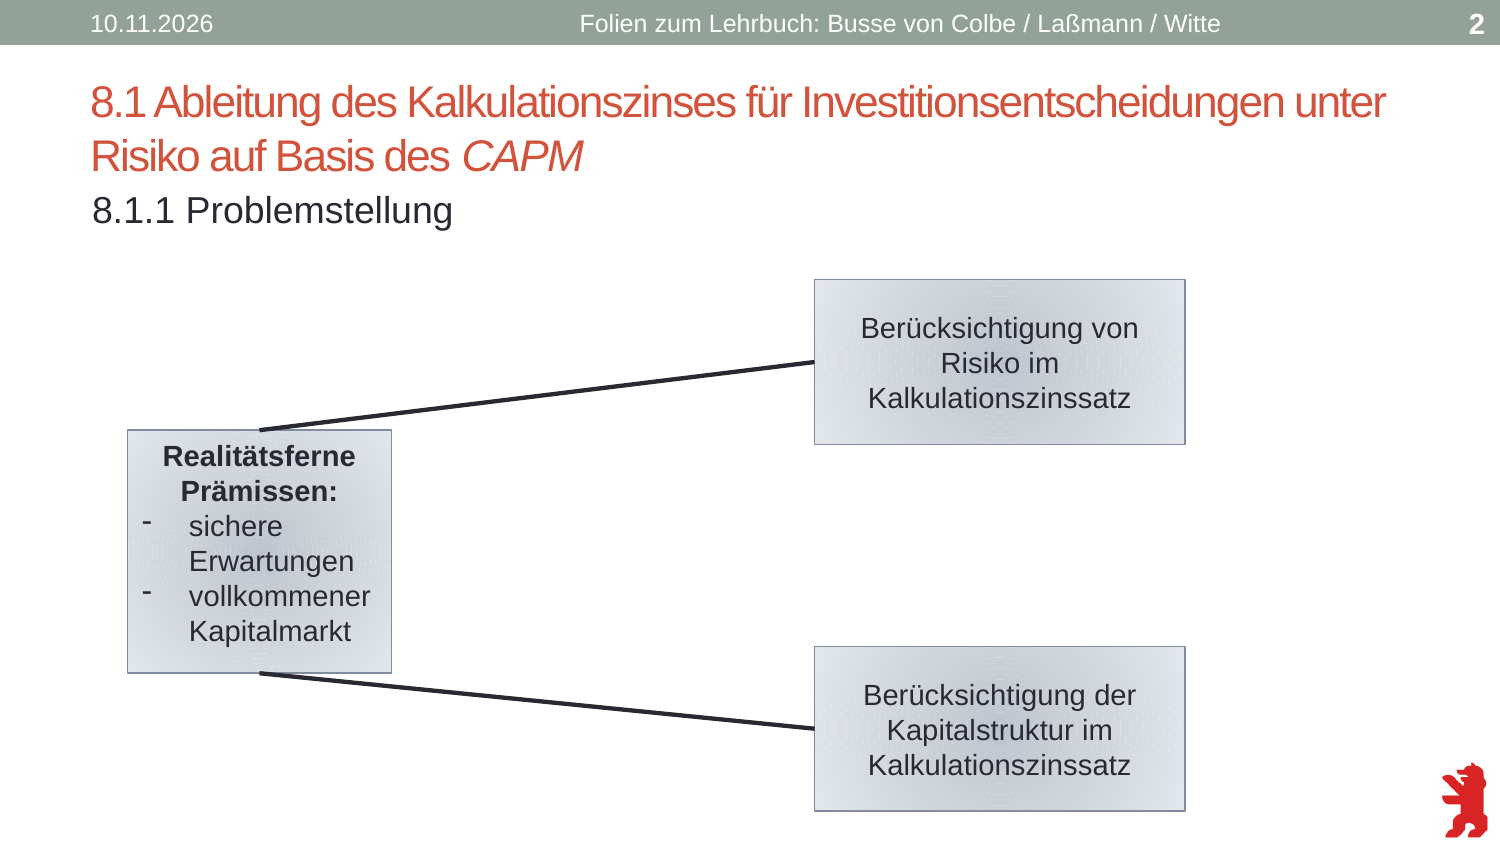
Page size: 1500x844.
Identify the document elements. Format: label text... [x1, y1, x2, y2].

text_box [259, 673, 815, 730]
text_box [259, 361, 815, 431]
slide_number 2 [1325, 2, 1500, 43]
text_box Realitätsferne Prämissen: sichere Erwartungen vollkommener Kapitalmarkt [127, 429, 392, 674]
picture [1434, 760, 1500, 844]
title 8.1 Ableitung des Kalkulationszinses für Investitionsentscheidungen unter Risiko auf Basis des CAPM [75, 65, 1425, 188]
text_box Berücksichtigung von Risiko im Kalkulationszinssatz [814, 279, 1186, 445]
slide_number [75, 2, 550, 43]
footer Folien zum Lehrbuch: Busse von Colbe / Laßmann / Witte [562, 2, 1238, 43]
text_box 8.1.1 Problemstellung [77, 178, 469, 239]
text_box Berücksichtigung der Kapitalstruktur im Kalkulationszinssatz [814, 646, 1186, 812]
